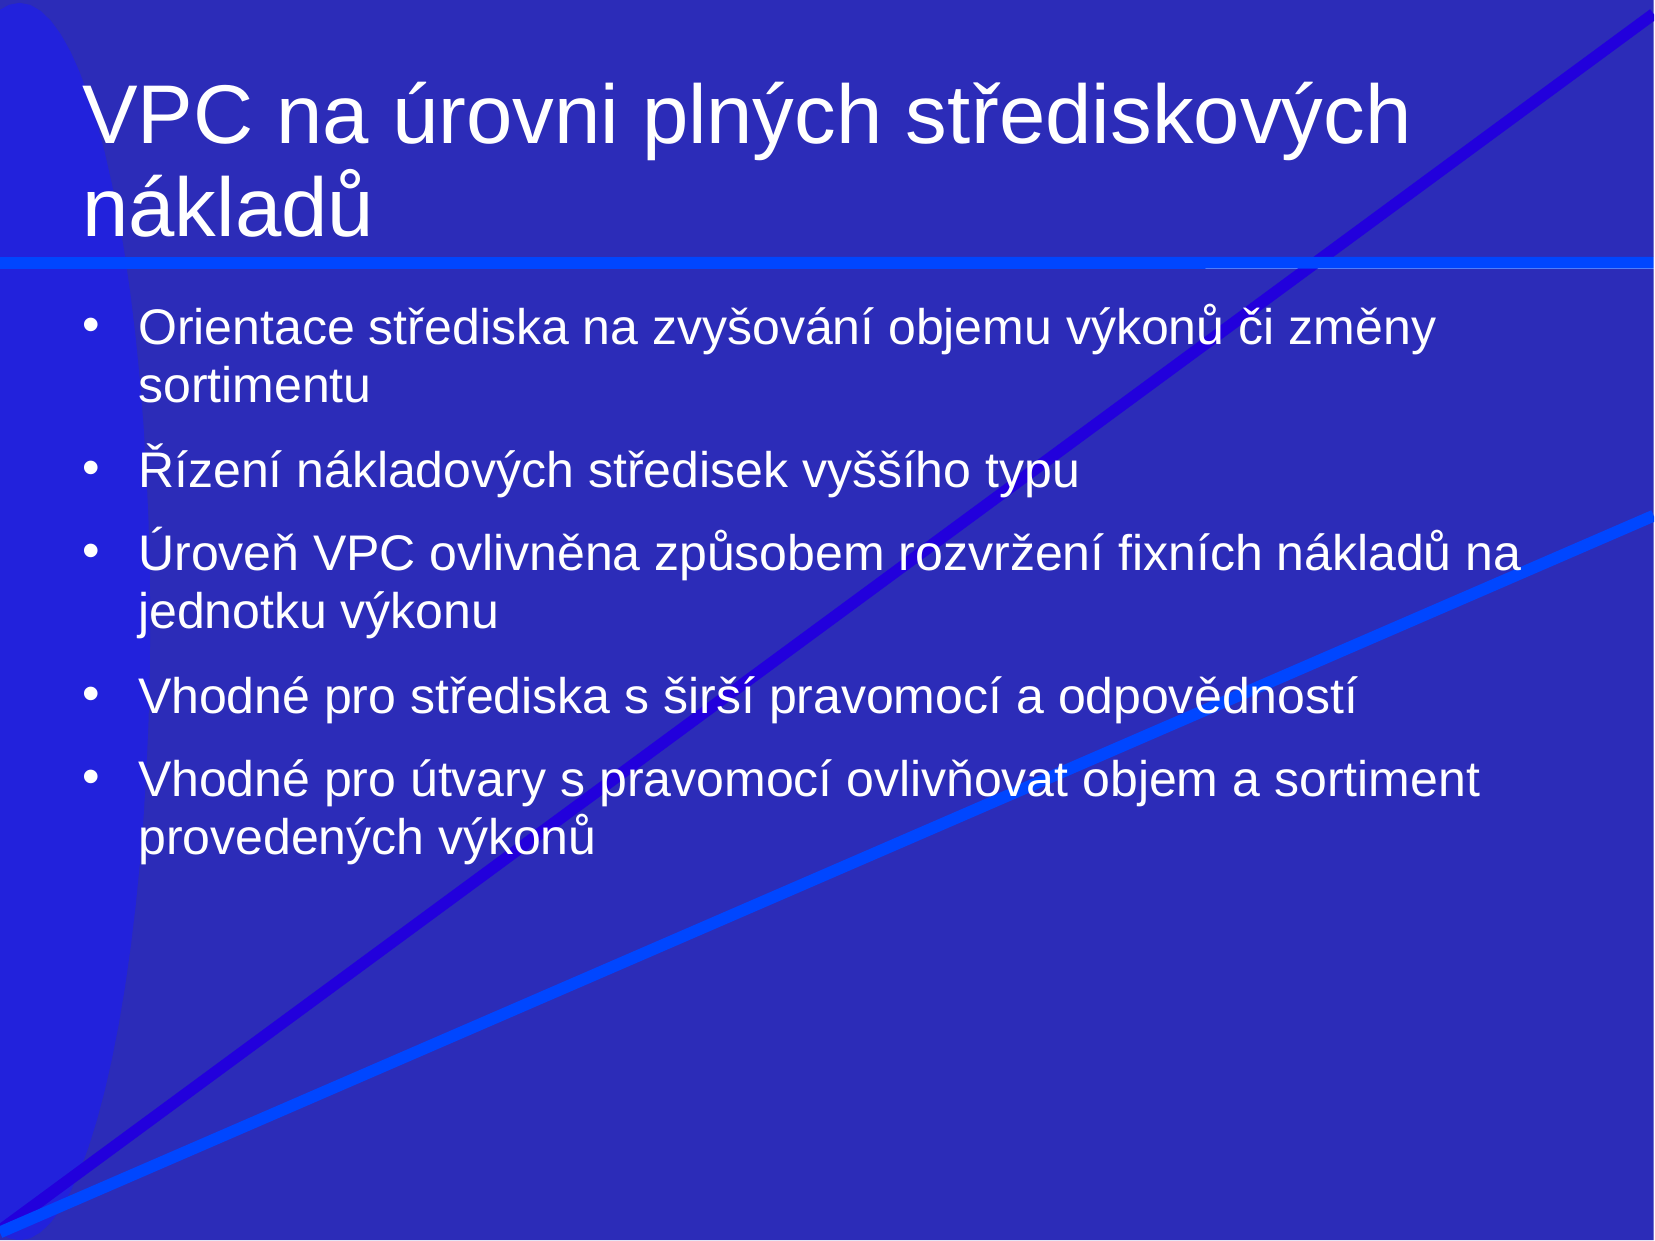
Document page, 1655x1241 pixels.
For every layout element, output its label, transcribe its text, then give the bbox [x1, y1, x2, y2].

title VPC na úrovni plných střediskových nákladů [80, 67, 1574, 275]
text_box Orientace střediska na zvyšování objemu výkonů či změny sortimentu Řízení nákladových středisek vyššího typu Úroveň VPC ovlivněna způsobem rozvržení fixních nákladů na jednotku výkonu Vhodné pro střediska s širší pravomocí a odpovědností Vhodné pro útvary s pravomocí ovlivňovat objem a sortiment provedených výkonů [80, 296, 1525, 865]
